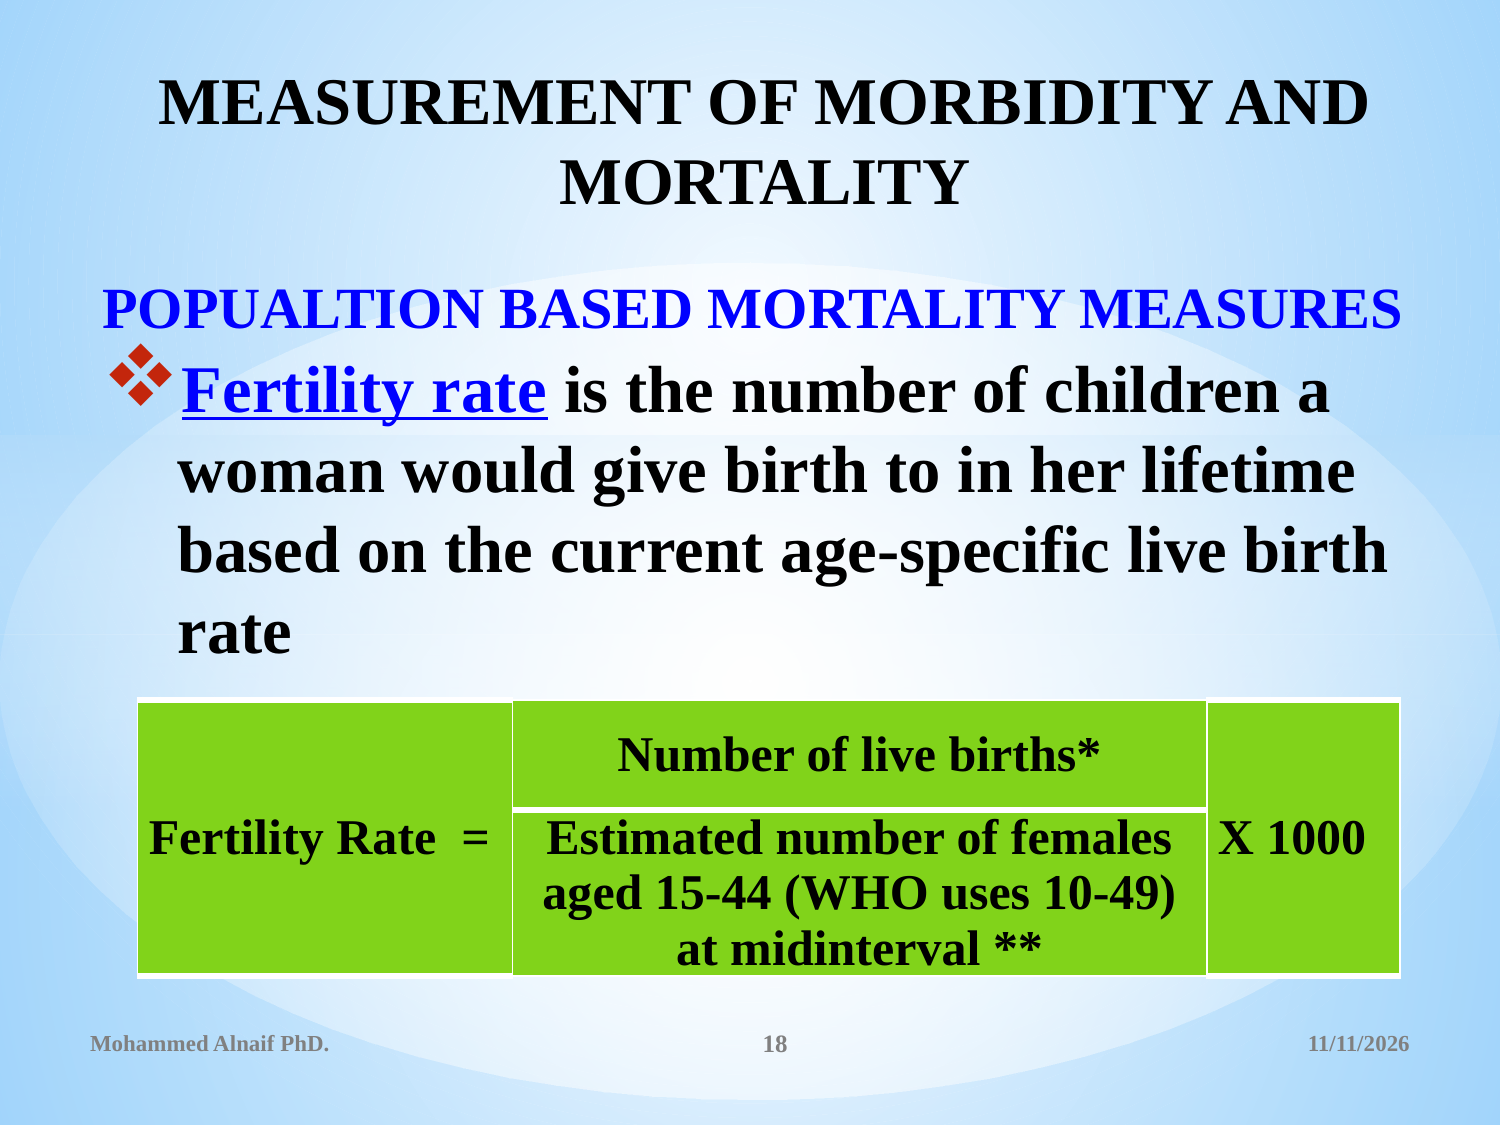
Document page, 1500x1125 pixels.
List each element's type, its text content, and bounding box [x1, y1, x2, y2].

table_header X 1000 [1208, 703, 1399, 973]
title MEASUREMENT OF MORBIDITY AND MORTALITY [75, 50, 1425, 250]
subtitle POPUALTION BASED MORTALITY MEASURES Fertility rate is the number of children a woman would give birth to in her lifetime based on the current age-specific live birth rate [87, 262, 1450, 1013]
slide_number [1012, 1012, 1425, 1073]
footer Mohammed Alnaif PhD. [75, 1012, 624, 1073]
table_header Number of live births* [513, 701, 1206, 807]
table_header Fertility Rate = [138, 703, 512, 973]
table_cell Estimated number of females aged 15-44 (WHO uses 10-49) at midinterval ** [513, 813, 1206, 975]
slide_number 18 [624, 1012, 925, 1073]
